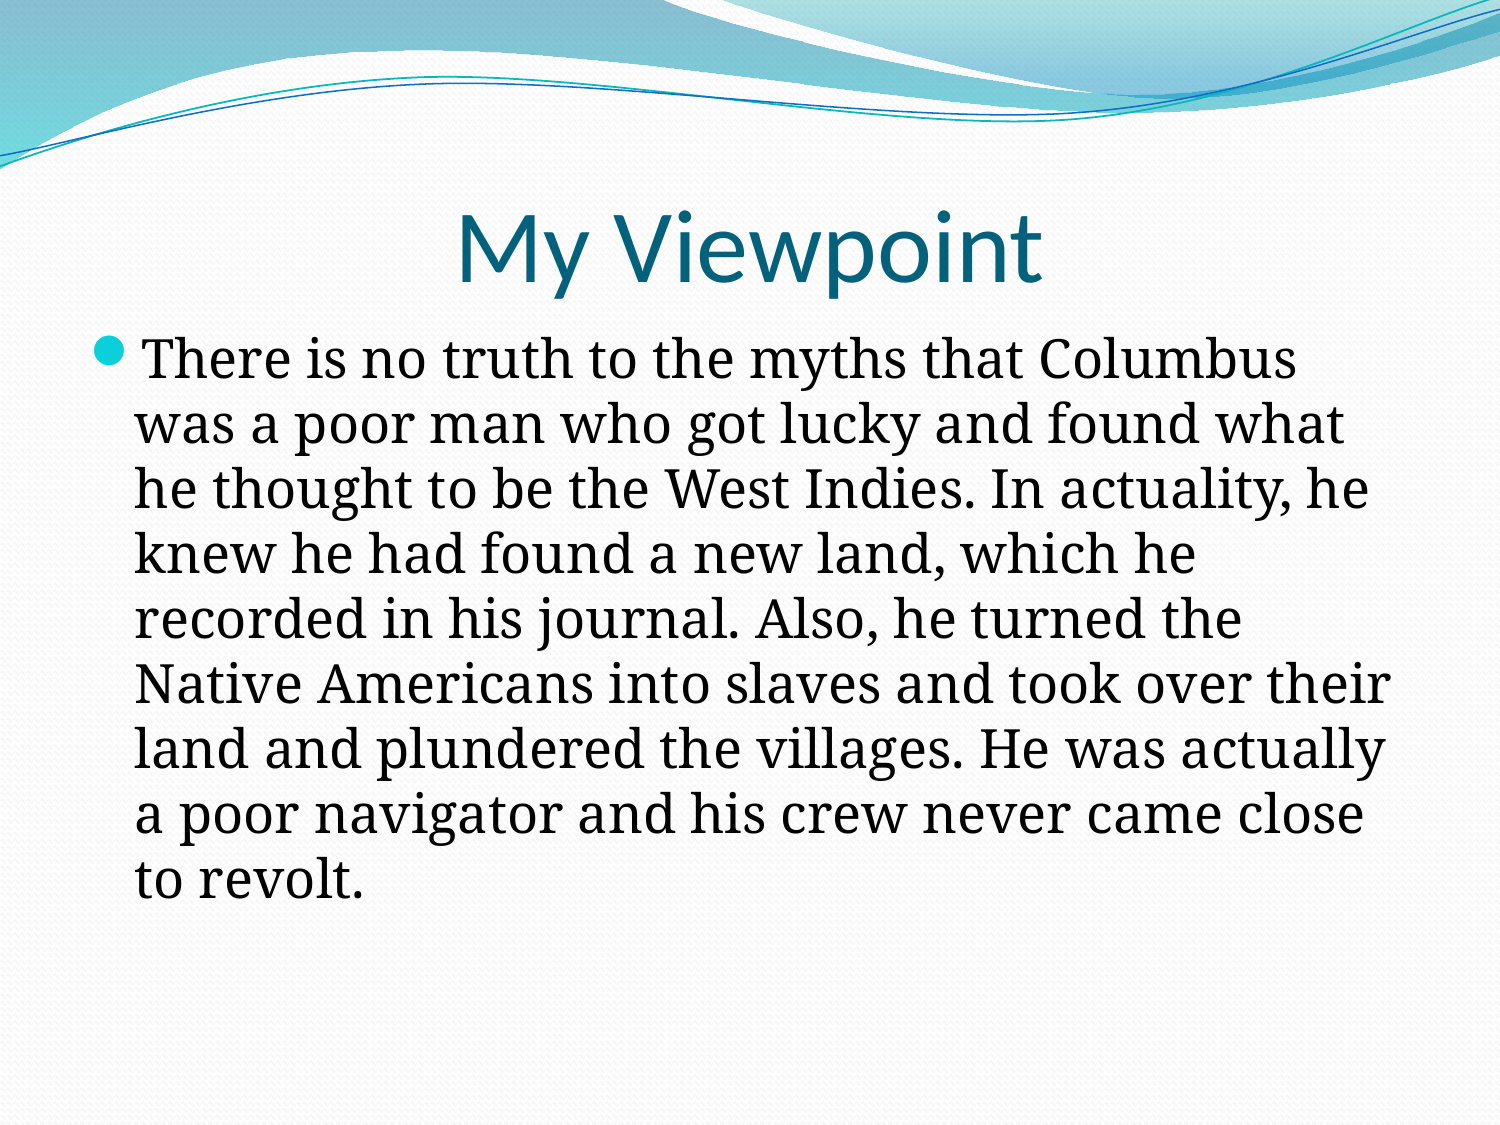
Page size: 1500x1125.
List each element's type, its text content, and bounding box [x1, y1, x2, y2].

title My Viewpoint [75, 115, 1425, 303]
list There is no truth to the myths that Columbus was a poor man who got lucky and found what he thought to be the West Indies. In actuality, he knew he had found a new land, which he recorded in his journal. Also, he turned the Native Americans into slaves and took over their land and plundered the villages. He was actually a poor navigator and his crew never came close to revolt. [75, 317, 1425, 1038]
